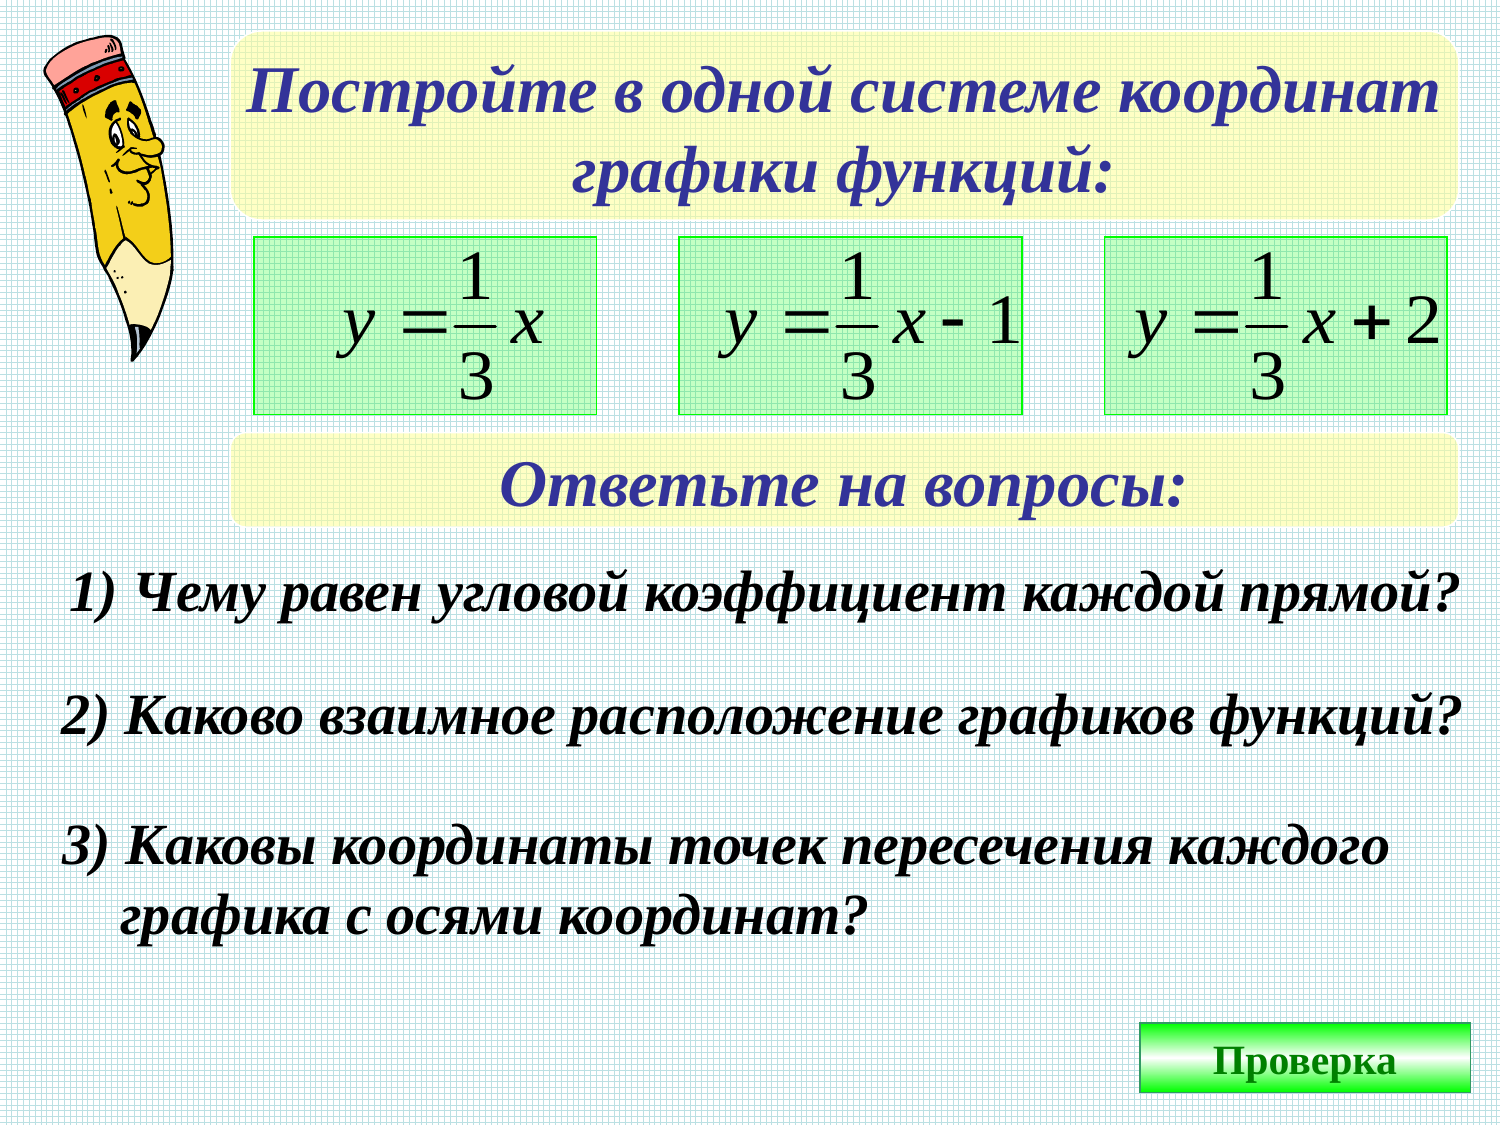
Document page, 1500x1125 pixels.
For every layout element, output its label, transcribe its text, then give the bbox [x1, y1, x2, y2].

text_box 1) Чему равен угловой коэффициент каждой прямой? [55, 545, 1478, 631]
text_box Проверка [1139, 1023, 1471, 1093]
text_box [253, 231, 597, 415]
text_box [1104, 231, 1453, 415]
picture [40, 30, 174, 362]
text_box 2) Каково взаимное расположение графиков функций? [47, 668, 1480, 754]
text_box Ответьте на вопросы: [230, 432, 1459, 528]
text_box Постройте в одной системе координат графики функций: [230, 30, 1459, 221]
text_box 3) Каковы координаты точек пересечения каждого графика с осями координат? [47, 798, 1407, 954]
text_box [678, 231, 1031, 415]
